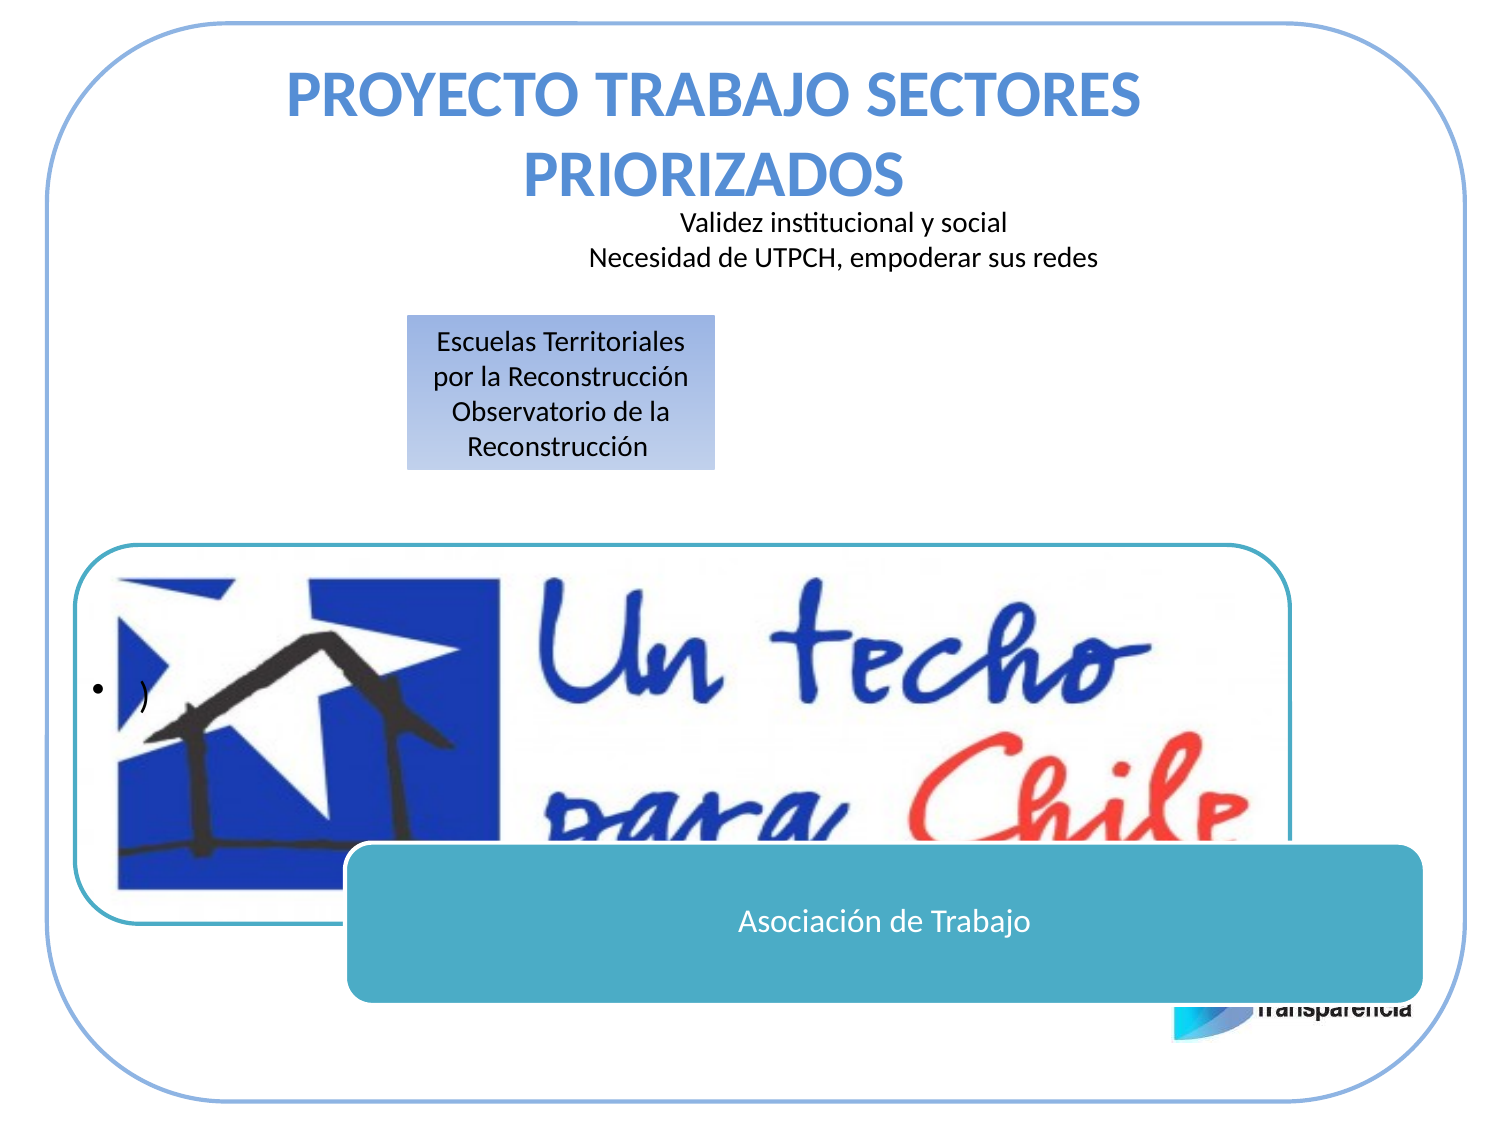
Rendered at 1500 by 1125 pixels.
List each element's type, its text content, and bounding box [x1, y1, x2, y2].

text_box Validez institucional y social Necesidad de UTPCH, empoderar sus redes [573, 218, 1114, 230]
text_box PROYECTO TRABAJO SECTORES PRIORIZADOS [171, 42, 1258, 218]
text_box [44, 21, 1467, 1104]
picture [1171, 1006, 1415, 1044]
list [74, 231, 1426, 1006]
